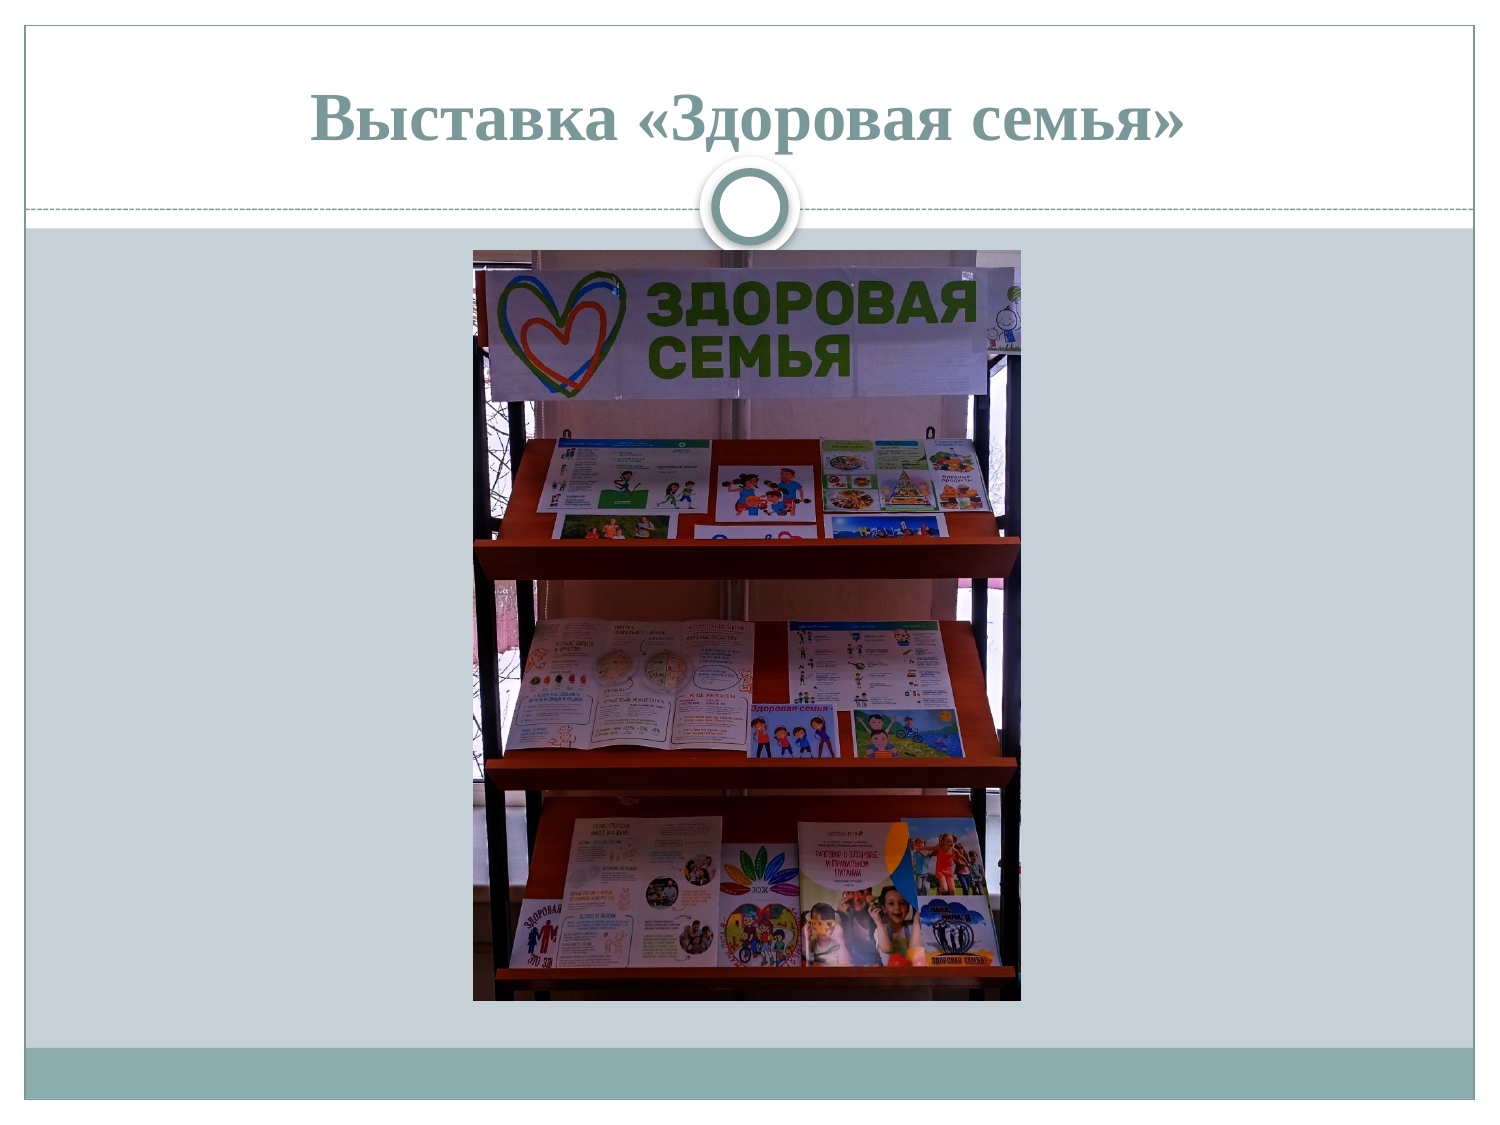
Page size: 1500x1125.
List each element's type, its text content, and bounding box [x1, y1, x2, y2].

title Выставка «Здоровая семья» [49, 37, 1450, 162]
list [473, 250, 1021, 1001]
